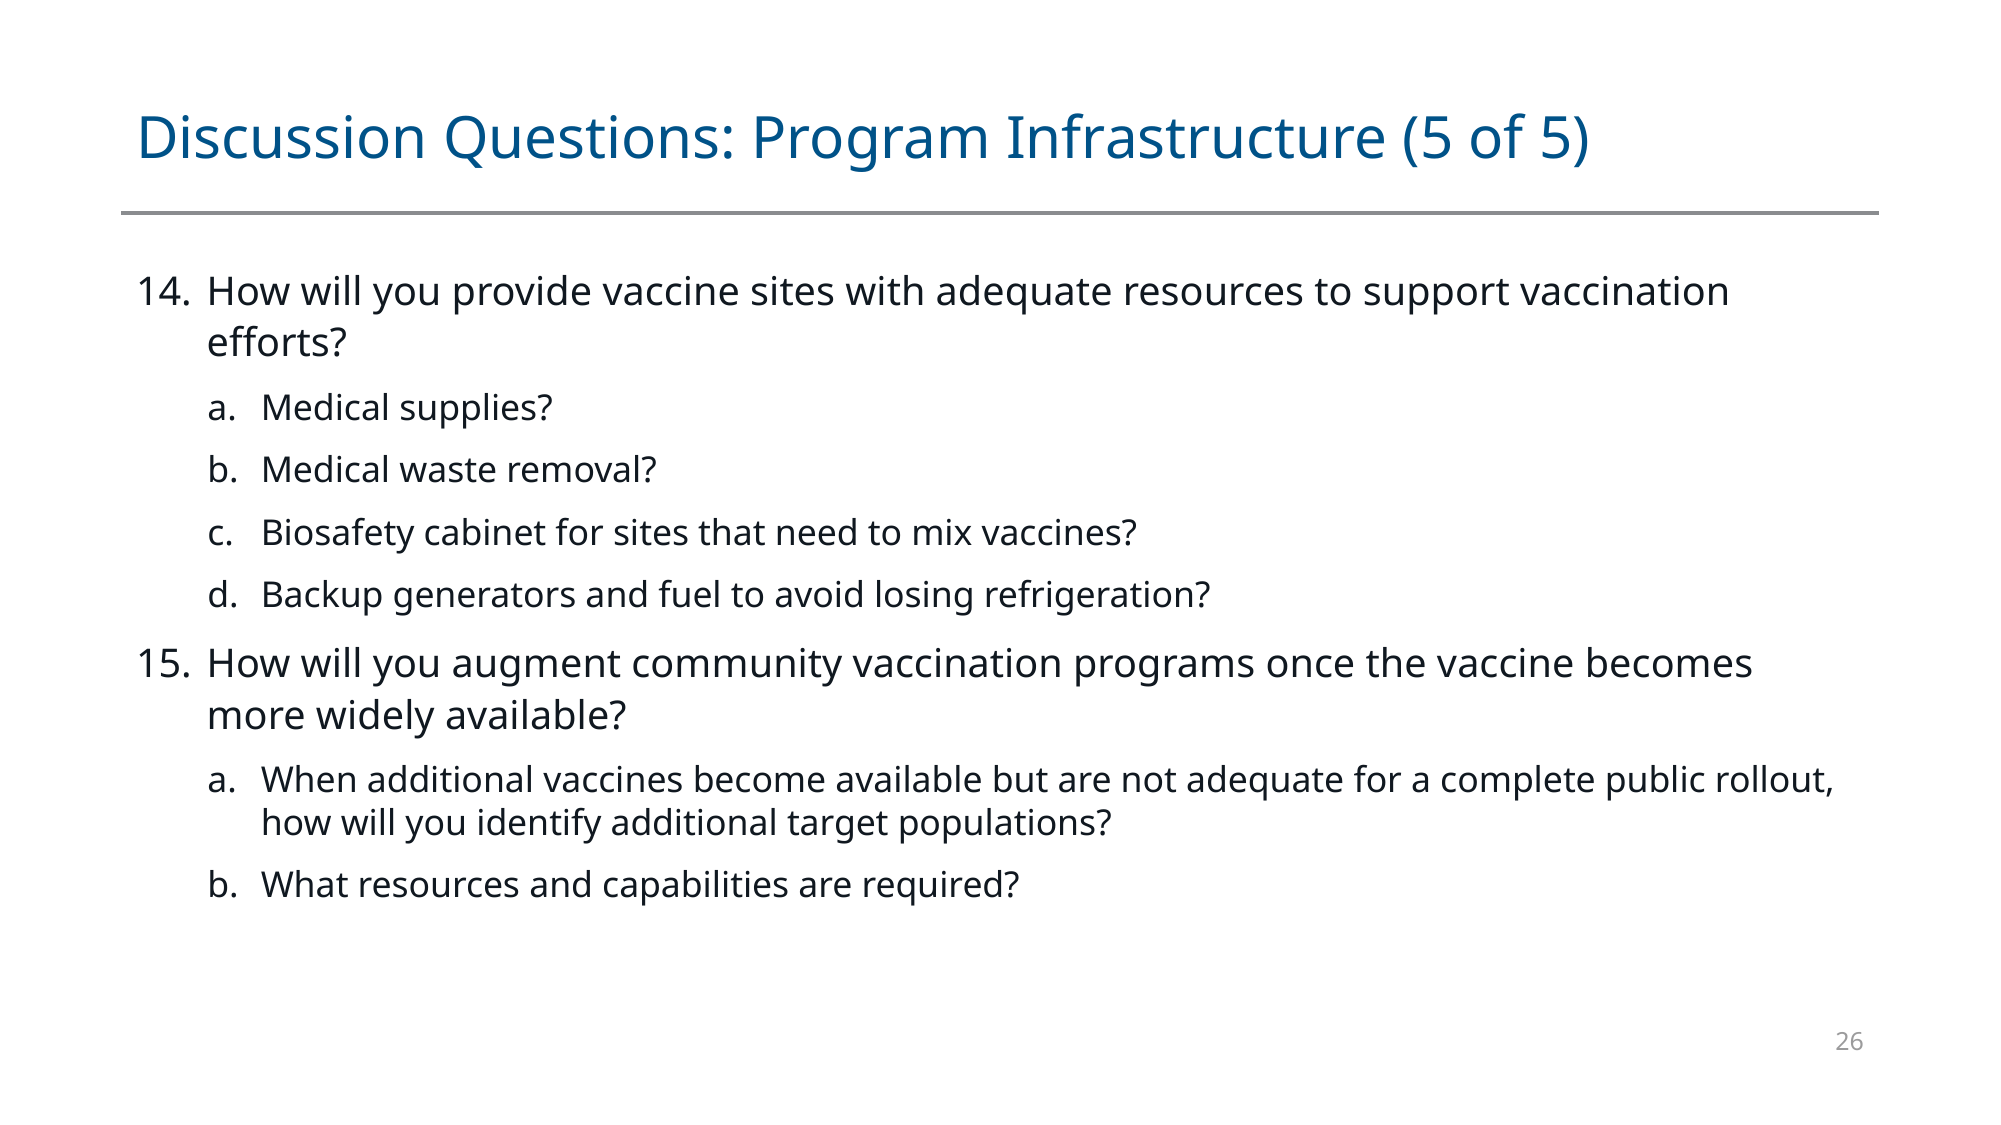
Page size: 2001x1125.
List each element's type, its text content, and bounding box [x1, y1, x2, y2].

list How will you provide vaccine sites with adequate resources to support vaccination efforts? Medical supplies? Medical waste removal? Biosafety cabinet for sites that need to mix vaccines? Backup generators and fuel to avoid losing refrigeration? How will you augment community vaccination programs once the vaccine becomes more widely available? When additional vaccines become available but are not adequate for a complete public rollout, how will you identify additional target populations? What resources and capabilities are required? [121, 254, 1879, 914]
slide_number 26 [1728, 1012, 1879, 1073]
title Discussion Questions: Program Infrastructure (5 of 5) [121, 74, 1879, 197]
